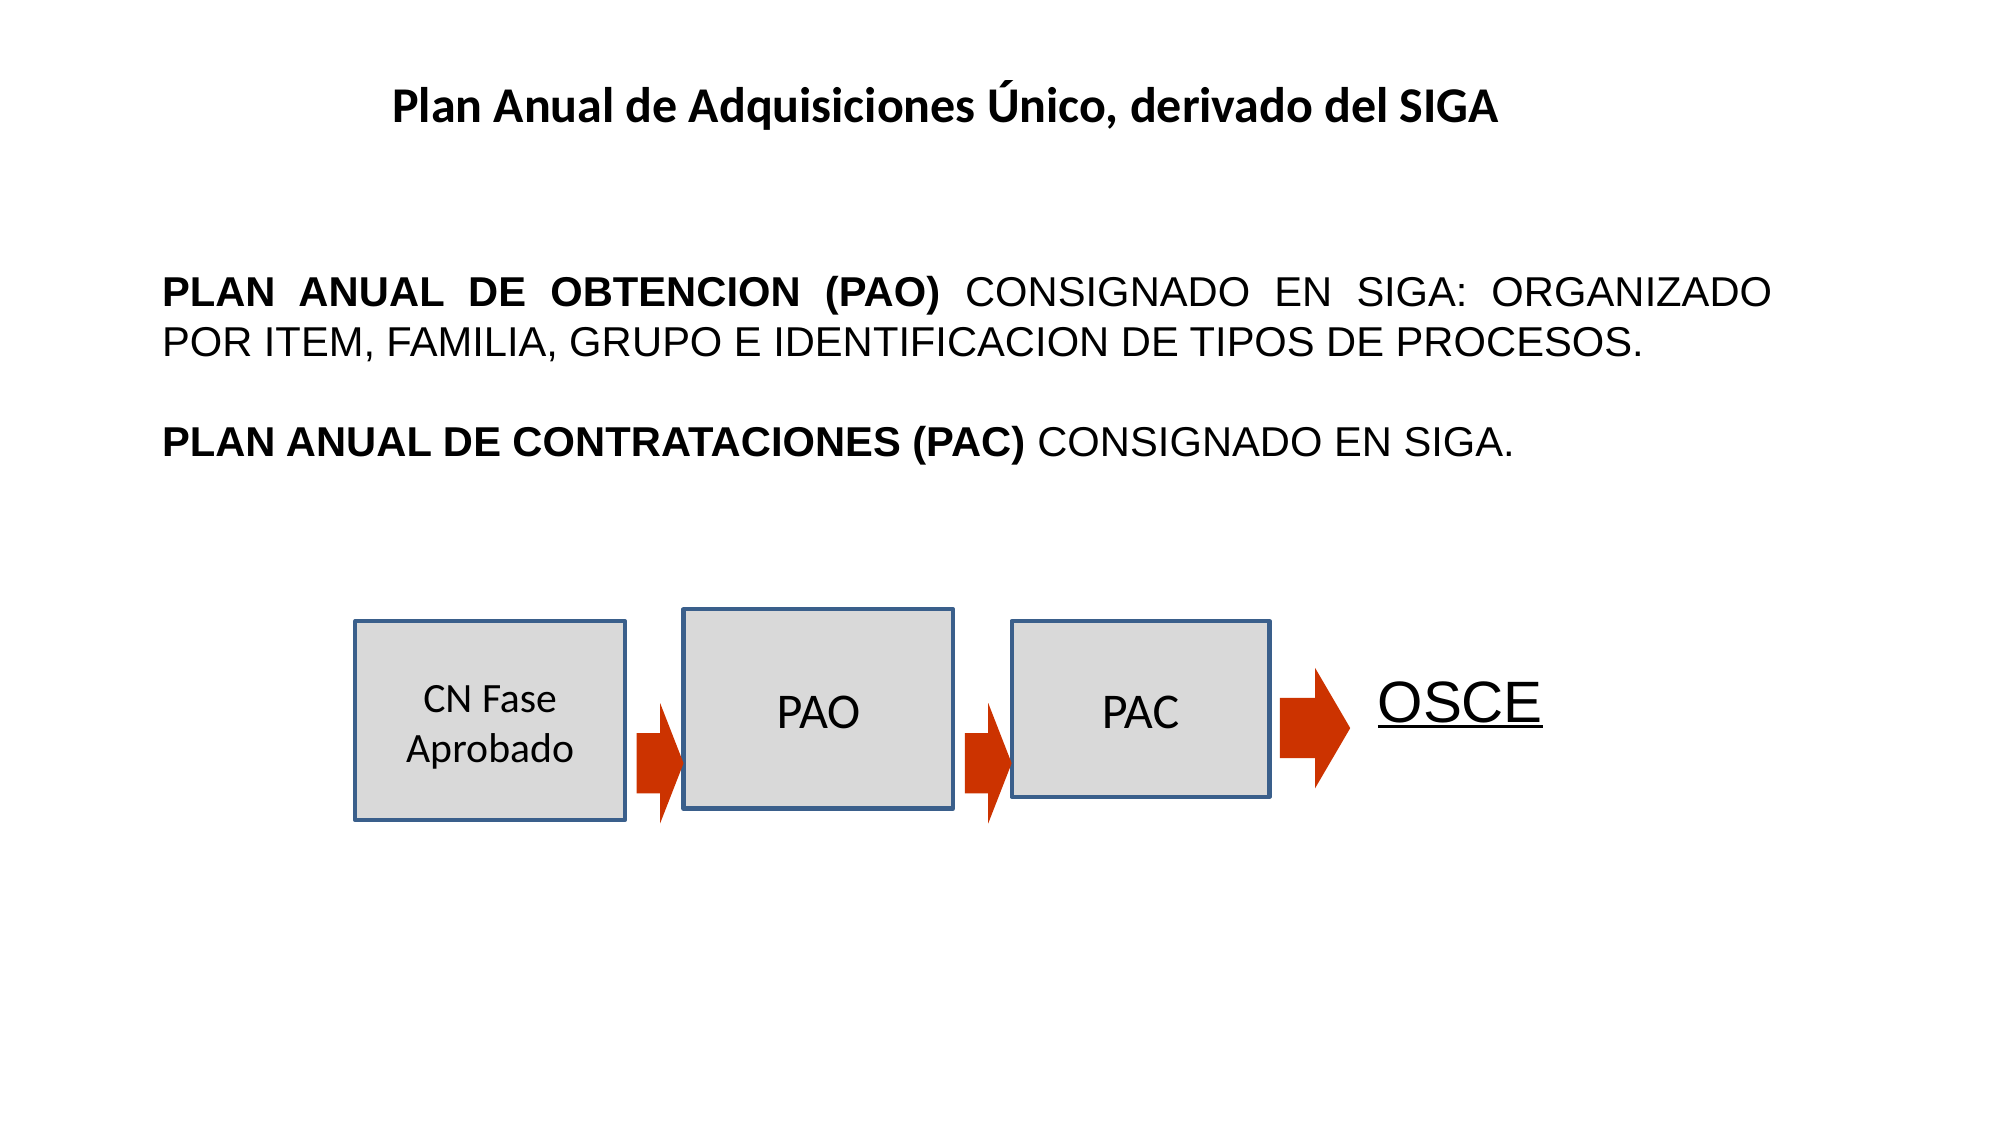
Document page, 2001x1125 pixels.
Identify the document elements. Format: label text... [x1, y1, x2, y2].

text_box [1279, 667, 1351, 789]
text_box [964, 703, 1012, 824]
text_box CN Fase Aprobado [353, 619, 627, 822]
text_box PAC [1010, 619, 1272, 799]
text_box [636, 703, 684, 824]
text_box PAO [681, 607, 955, 811]
text_box PLAN ANUAL DE OBTENCION (PAO) CONSIGNADO EN SIGA: ORGANIZADO POR ITEM, FAMILIA, GRUPO E IDENTIFICACION DE TIPOS DE PROCESOS. PLAN ANUAL DE CONTRATACIONES (PAC) CONSIGNADO EN SIGA. [147, 257, 1788, 473]
text_box Plan Anual de Adquisiciones Único, derivado del SIGA [248, 64, 1656, 140]
text_box OSCE [1363, 656, 1575, 741]
